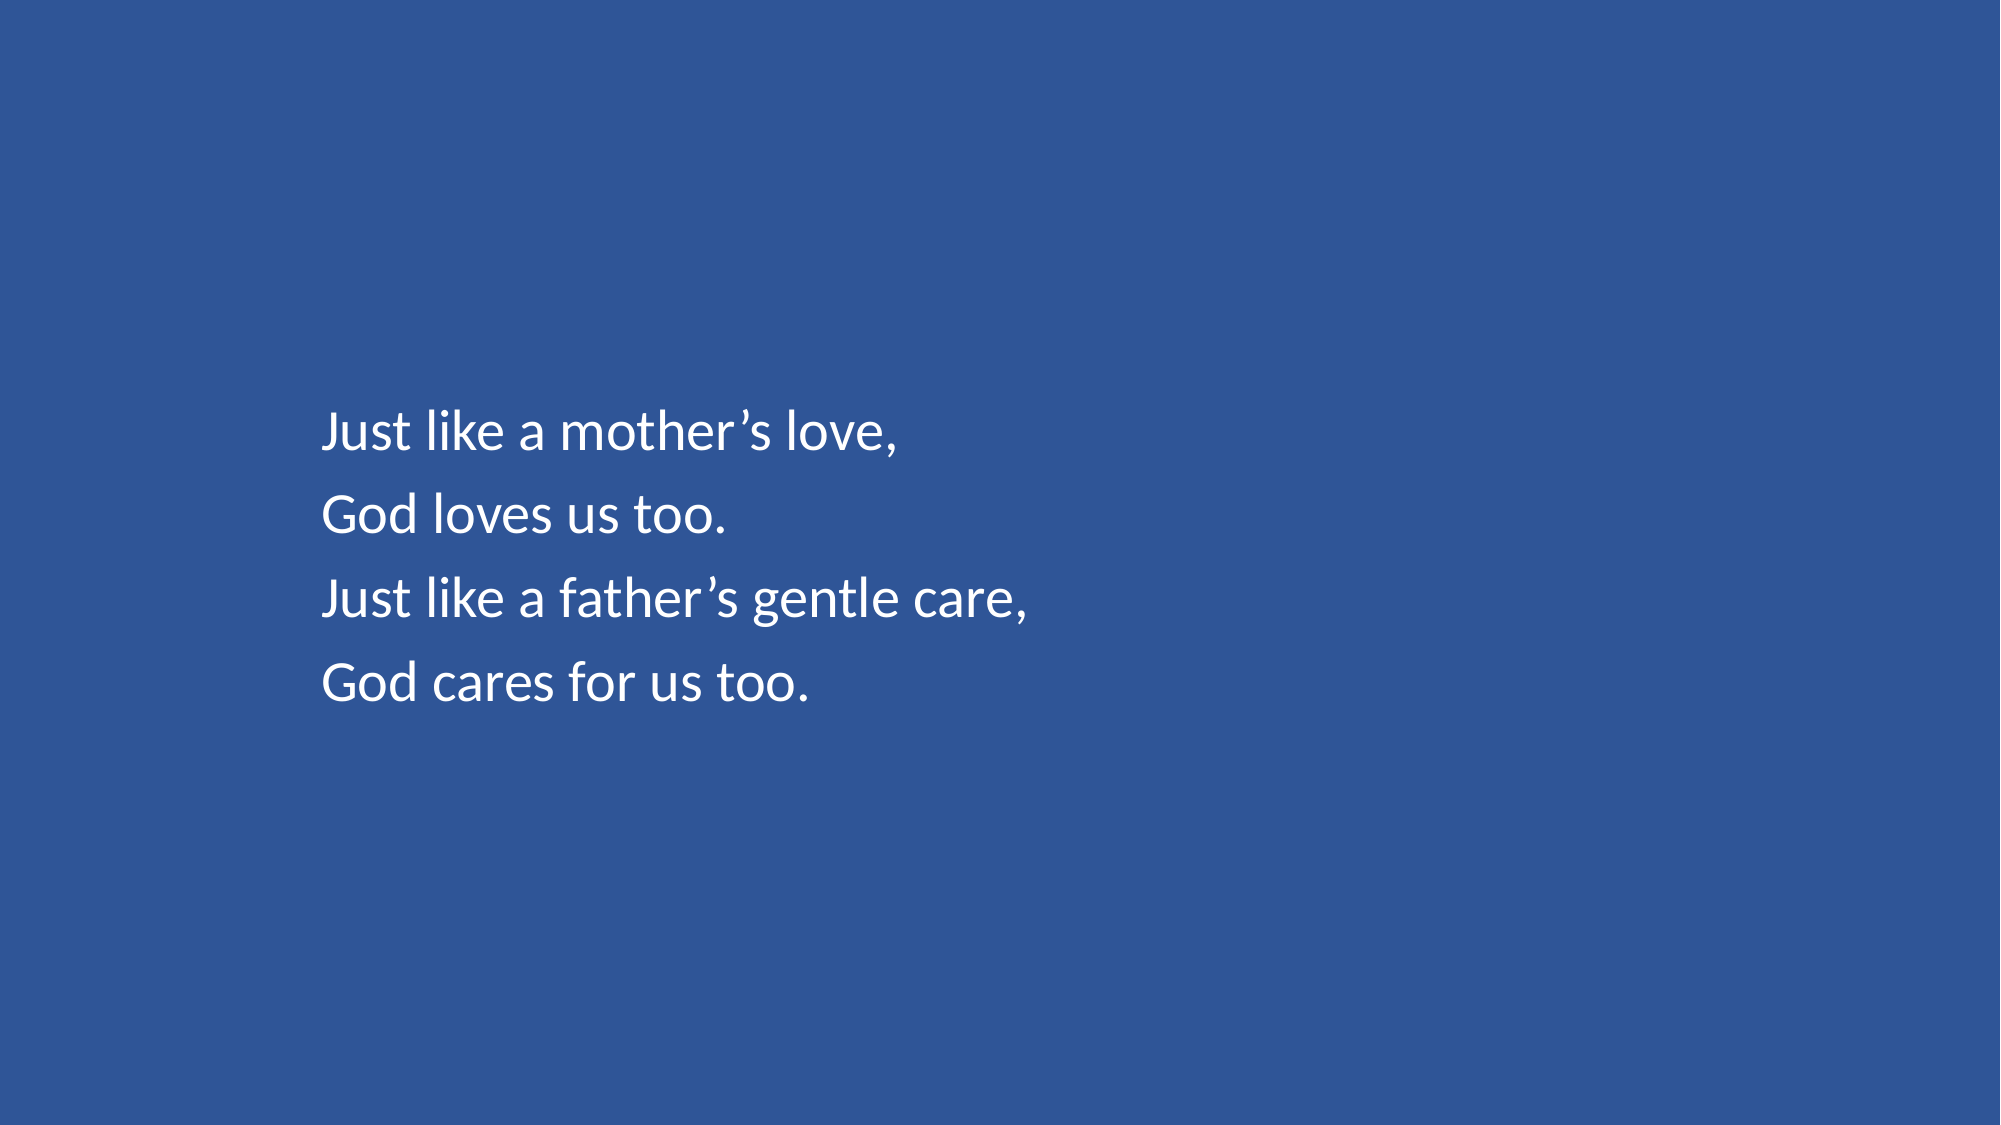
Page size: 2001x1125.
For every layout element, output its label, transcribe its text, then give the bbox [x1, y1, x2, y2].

list Just like a mother’s love, God loves us too. Just like a father’s gentle care, God cares for us too. [306, 392, 1694, 733]
